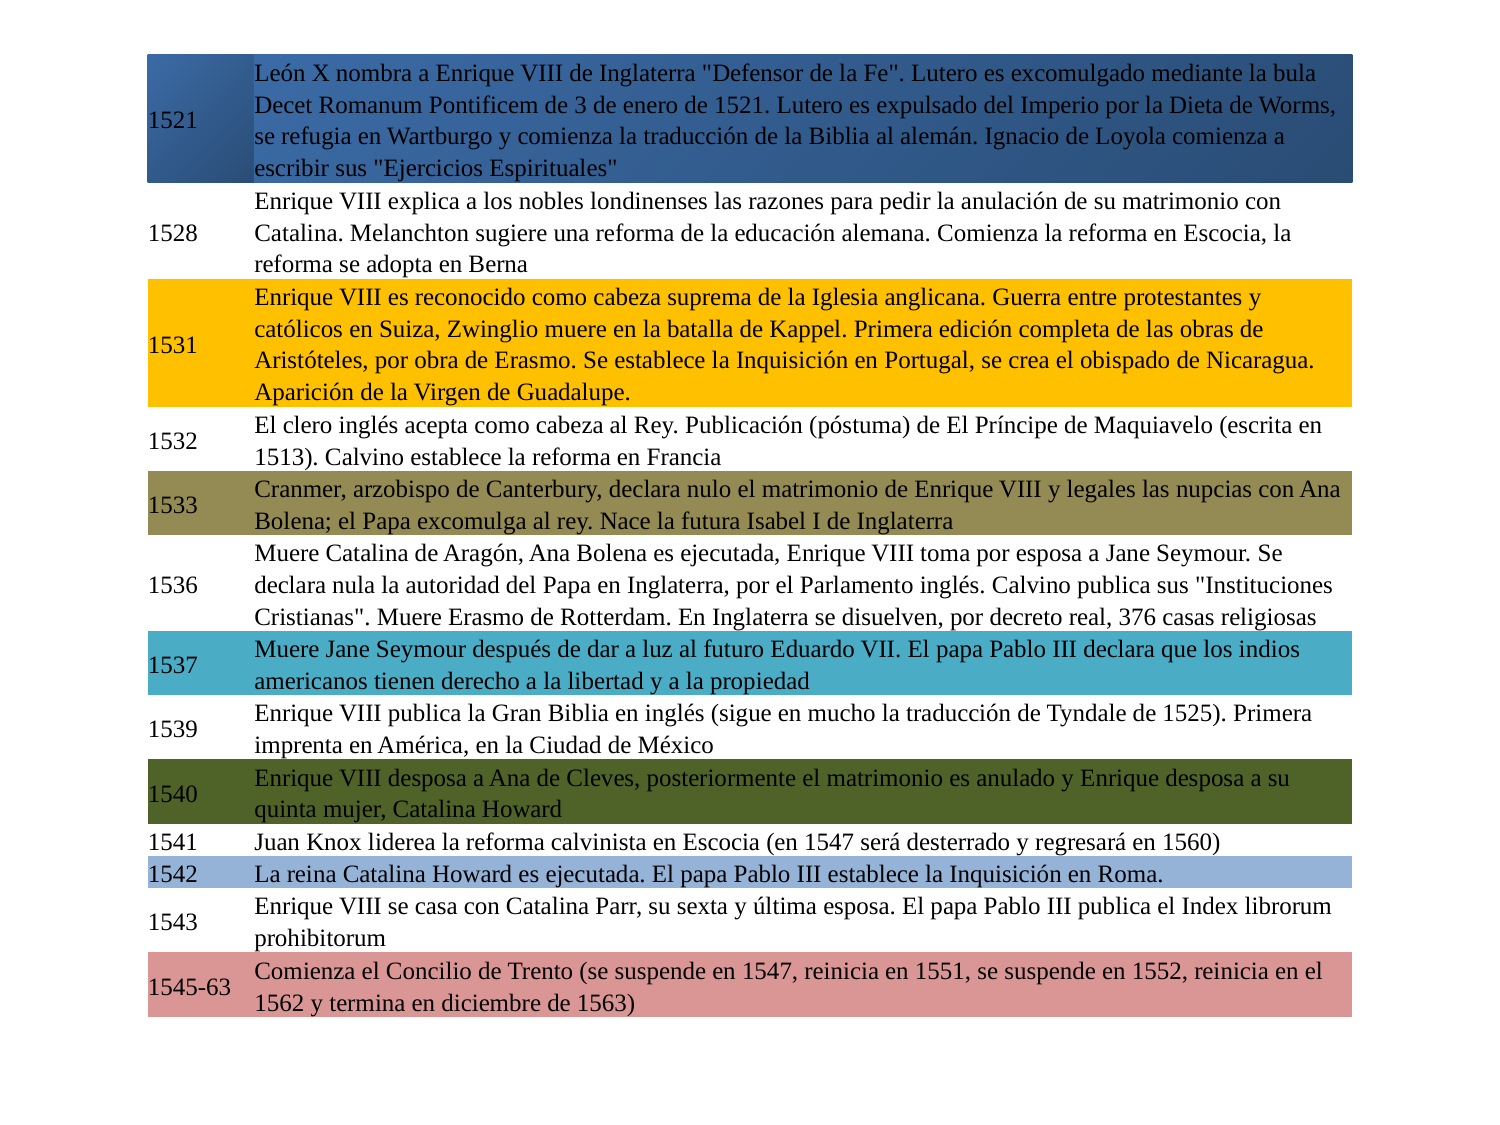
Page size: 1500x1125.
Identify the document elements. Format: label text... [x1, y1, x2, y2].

table_cell 1537 [148, 631, 254, 695]
table_cell La reina Catalina Howard es ejecutada. El papa Pablo III establece la Inquisición en Roma. [254, 856, 1352, 888]
table_cell 1539 [148, 695, 254, 759]
table_cell Comienza el Concilio de Trento (se suspende en 1547, reinicia en 1551, se suspende en 1552, reinicia en el 1562 y termina en diciembre de 1563) [254, 952, 1352, 1017]
table_cell 1545-63 [148, 952, 254, 1017]
table_cell Muere Catalina de Aragón, Ana Bolena es ejecutada, Enrique VIII toma por esposa a Jane Seymour. Se declara nula la autoridad del Papa en Inglaterra, por el Parlamento inglés. Calvino publica sus "Instituciones Cristianas". Muere Erasmo de Rotterdam. En Inglaterra se disuelven, por decreto real, 376 casas religiosas [254, 535, 1352, 631]
table_header 1521 [148, 55, 254, 183]
table_cell Enrique VIII es reconocido como cabeza suprema de la Iglesia anglicana. Guerra entre protestantes y católicos en Suiza, Zwinglio muere en la batalla de Kappel. Primera edición completa de las obras de Aristóteles, por obra de Erasmo. Se establece la Inquisición en Portugal, se crea el obispado de Nicaragua. Aparición de la Virgen de Guadalupe. [254, 279, 1352, 407]
table_cell Muere Jane Seymour después de dar a luz al futuro Eduardo VII. El papa Pablo III declara que los indios americanos tienen derecho a la libertad y a la propiedad [254, 631, 1352, 695]
table_cell 1541 [148, 824, 254, 856]
table_cell Enrique VIII se casa con Catalina Parr, su sexta y última esposa. El papa Pablo III publica el Index librorum prohibitorum [254, 888, 1352, 952]
table_cell 1540 [148, 759, 254, 824]
table_cell 1531 [148, 279, 254, 407]
table_cell Enrique VIII explica a los nobles londinenses las razones para pedir la anulación de su matrimonio con Catalina. Melanchton sugiere una reforma de la educación alemana. Comienza la reforma en Escocia, la reforma se adopta en Berna [254, 183, 1352, 279]
table_cell El clero inglés acepta como cabeza al Rey. Publicación (póstuma) de El Príncipe de Maquiavelo (escrita en 1513). Calvino establece la reforma en Francia [254, 407, 1352, 471]
table_cell 1532 [148, 407, 254, 471]
table_cell Cranmer, arzobispo de Canterbury, declara nulo el matrimonio de Enrique VIII y legales las nupcias con Ana Bolena; el Papa excomulga al rey. Nace la futura Isabel I de Inglaterra [254, 471, 1352, 535]
table_cell 1528 [148, 183, 254, 279]
table_cell Juan Knox liderea la reforma calvinista en Escocia (en 1547 será desterrado y regresará en 1560) [254, 824, 1352, 856]
table_header León X nombra a Enrique VIII de Inglaterra "Defensor de la Fe". Lutero es excomulgado mediante la bula Decet Romanum Pontificem de 3 de enero de 1521. Lutero es expulsado del Imperio por la Dieta de Worms, se refugia en Wartburgo y comienza la traducción de la Biblia al alemán. Ignacio de Loyola comienza a escribir sus "Ejercicios Espirituales" [254, 55, 1352, 183]
table_cell Enrique VIII publica la Gran Biblia en inglés (sigue en mucho la traducción de Tyndale de 1525). Primera imprenta en América, en la Ciudad de México [254, 695, 1352, 759]
table_cell 1533 [148, 471, 254, 535]
table_cell Enrique VIII desposa a Ana de Cleves, posteriormente el matrimonio es anulado y Enrique desposa a su quinta mujer, Catalina Howard [254, 759, 1352, 824]
table_cell 1542 [148, 856, 254, 888]
table_cell 1543 [148, 888, 254, 952]
table_cell 1536 [148, 535, 254, 631]
